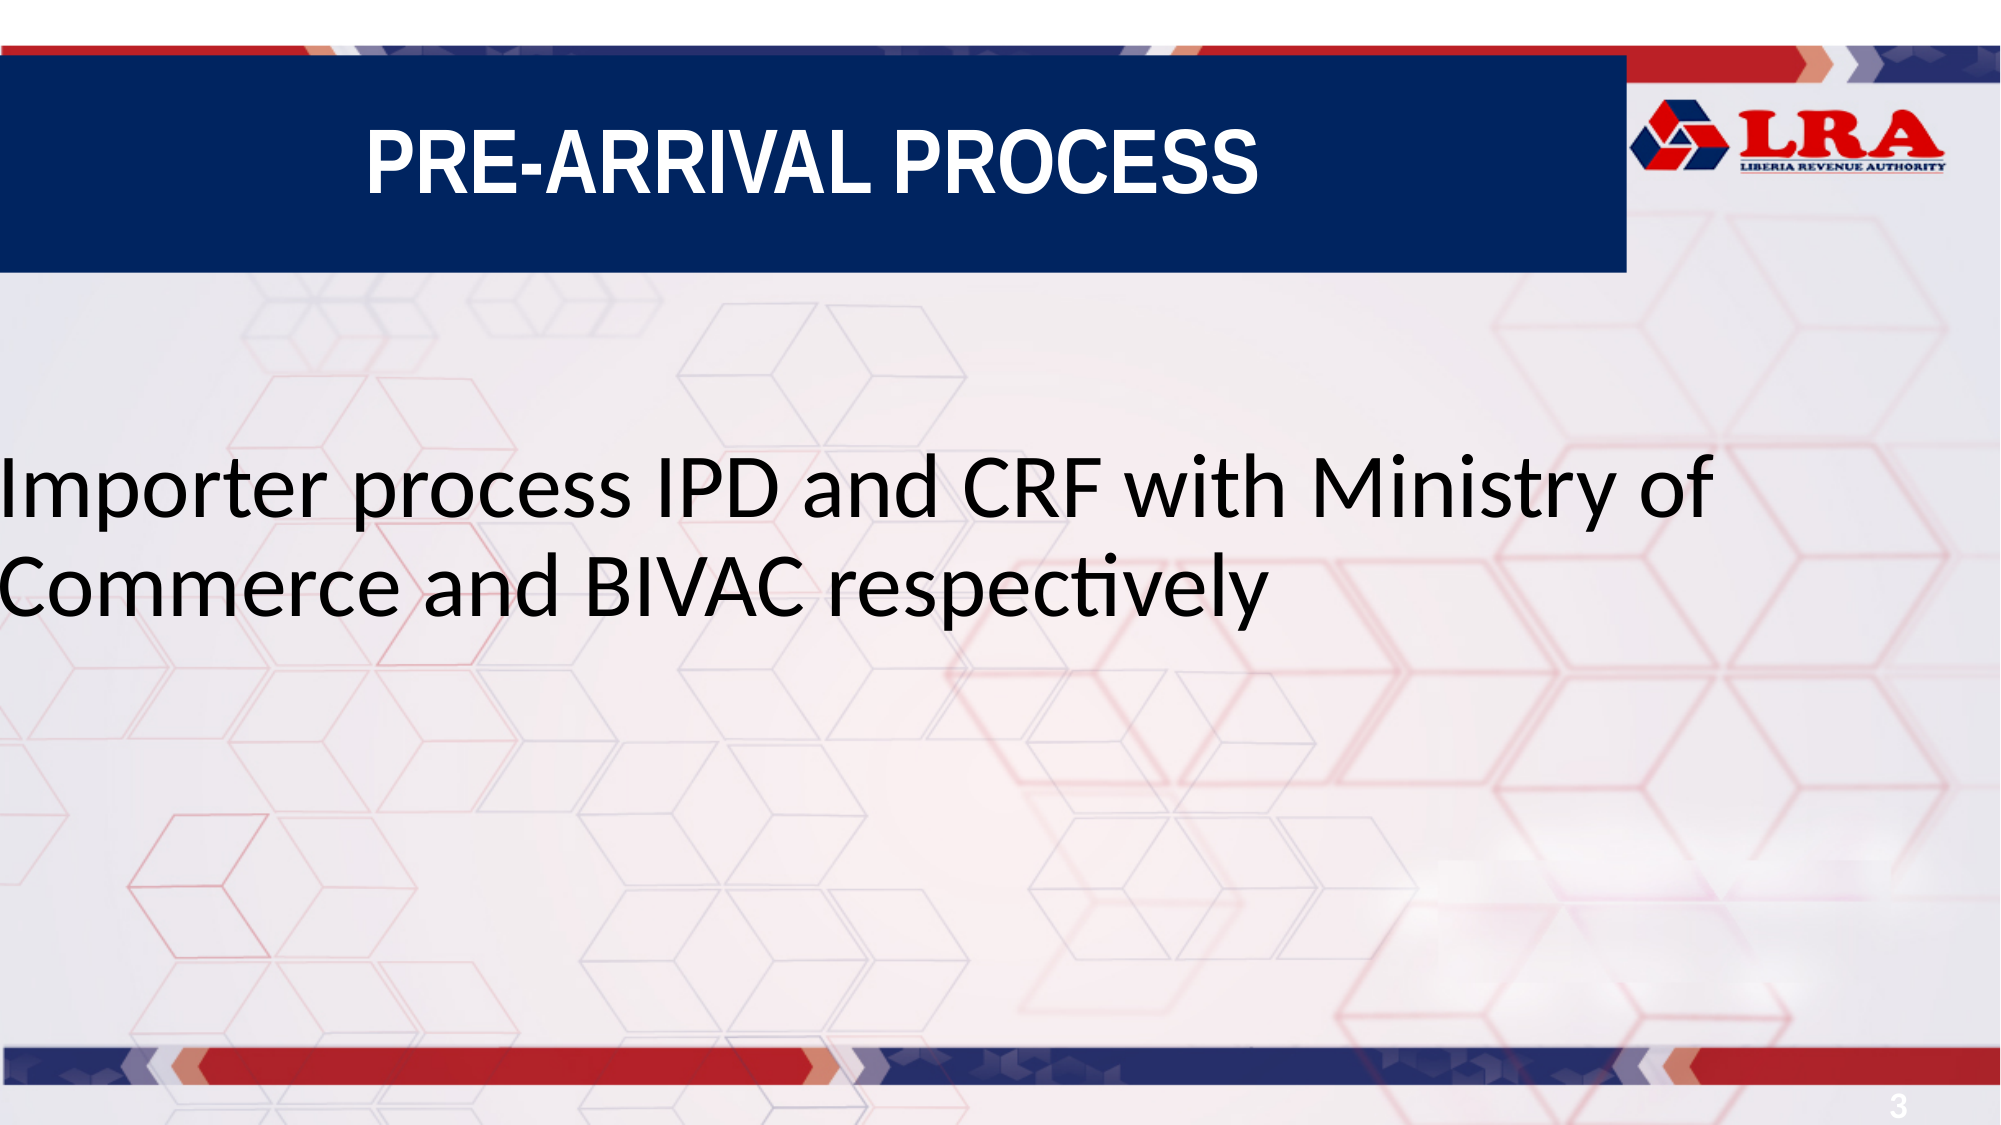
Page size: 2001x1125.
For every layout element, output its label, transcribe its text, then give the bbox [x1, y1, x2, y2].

text_box Importer process IPD and CRF with Ministry of Commerce and BIVAC respectively [0, 140, 1923, 840]
slide_number 3 [1472, 1074, 1923, 1125]
text_box PRE-ARRIVAL PROCESS [0, 55, 1627, 273]
picture [0, 0, 2001, 1125]
